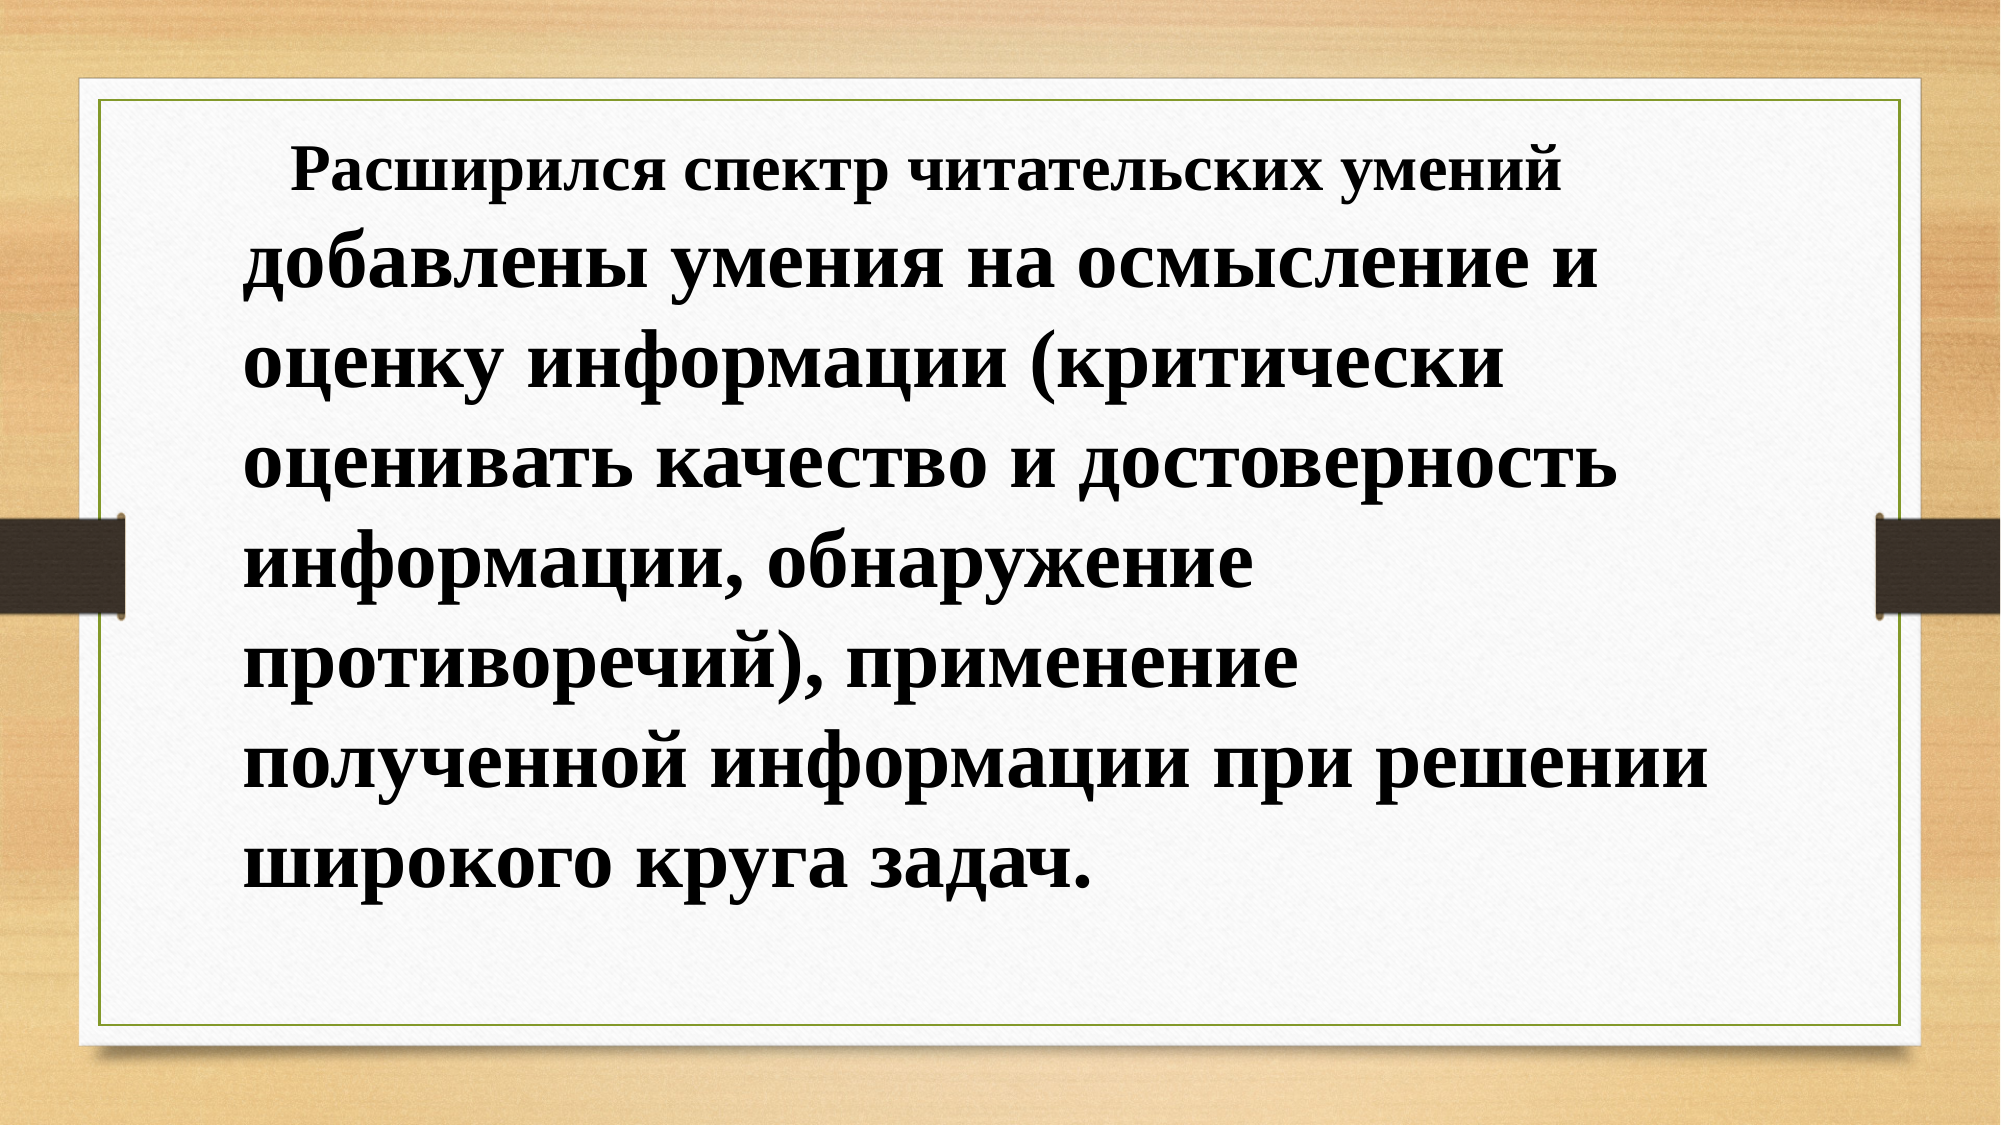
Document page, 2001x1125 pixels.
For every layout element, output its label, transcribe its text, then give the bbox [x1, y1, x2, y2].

text_box Расширился спектр читательских умений добавлены умения на осмысление и оценку информации (критически оценивать качество и достоверность информации, обнаружение противоречий), применение полученной информации при решении широкого круга задач. [227, 116, 1766, 912]
picture [0, 0, 2001, 1125]
